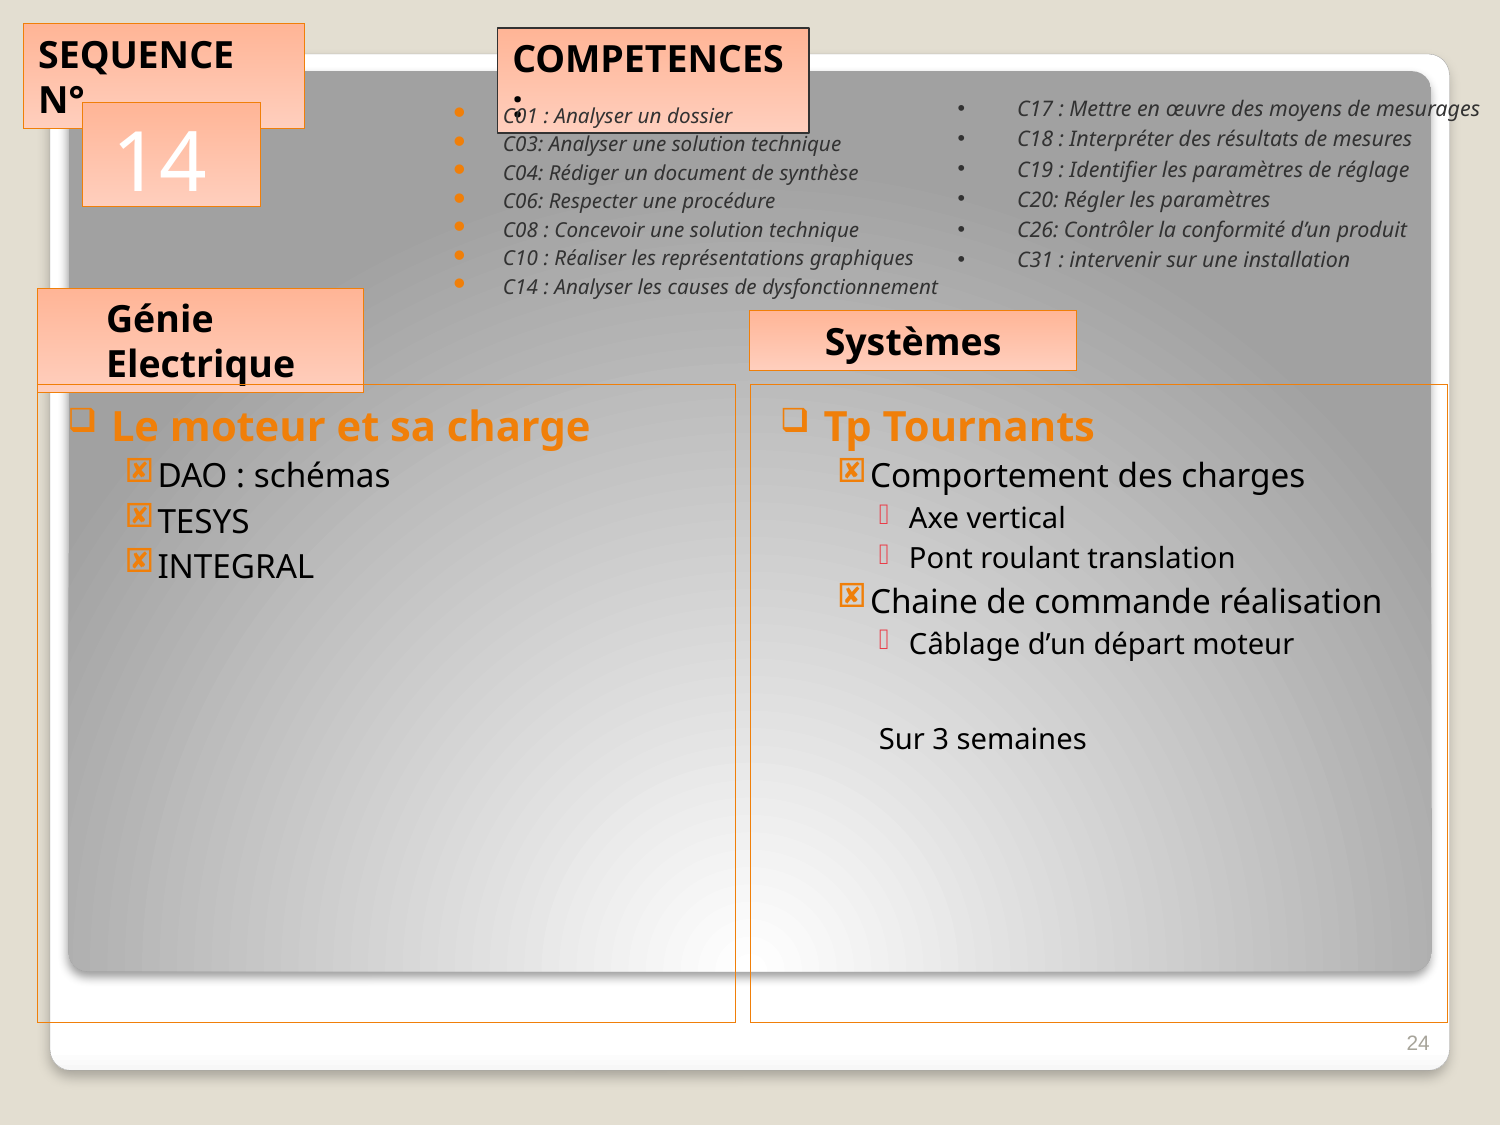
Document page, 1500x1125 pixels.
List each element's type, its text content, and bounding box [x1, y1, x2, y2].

slide_number 24 [1369, 1002, 1445, 1063]
text_box C17 : Mettre en œuvre des moyens de mesurages C18 : Interpréter des résultats de mesures C19 : Identifier les paramètres de réglage C20: Régler les paramètres C26: Contrôler la conformité d’un produit C31 : intervenir sur une installation [942, 87, 1500, 296]
list C01 : Analyser un dossier C03: Analyser une solution technique C04: Rédiger un document de synthèse C06: Respecter une procédure C08 : Concevoir une solution technique C10 : Réaliser les représentations graphiques C14 : Analyser les causes de dysfonctionnement [423, 87, 973, 311]
list Tp Tournants Comportement des charges Axe vertical Pont roulant translation Chaine de commande réalisation Câblage d’un départ moteur Sur 3 semaines [750, 384, 1448, 1023]
list 14 [82, 102, 261, 207]
list Le moteur et sa charge DAO : schémas TESYS INTEGRAL [37, 384, 736, 1023]
